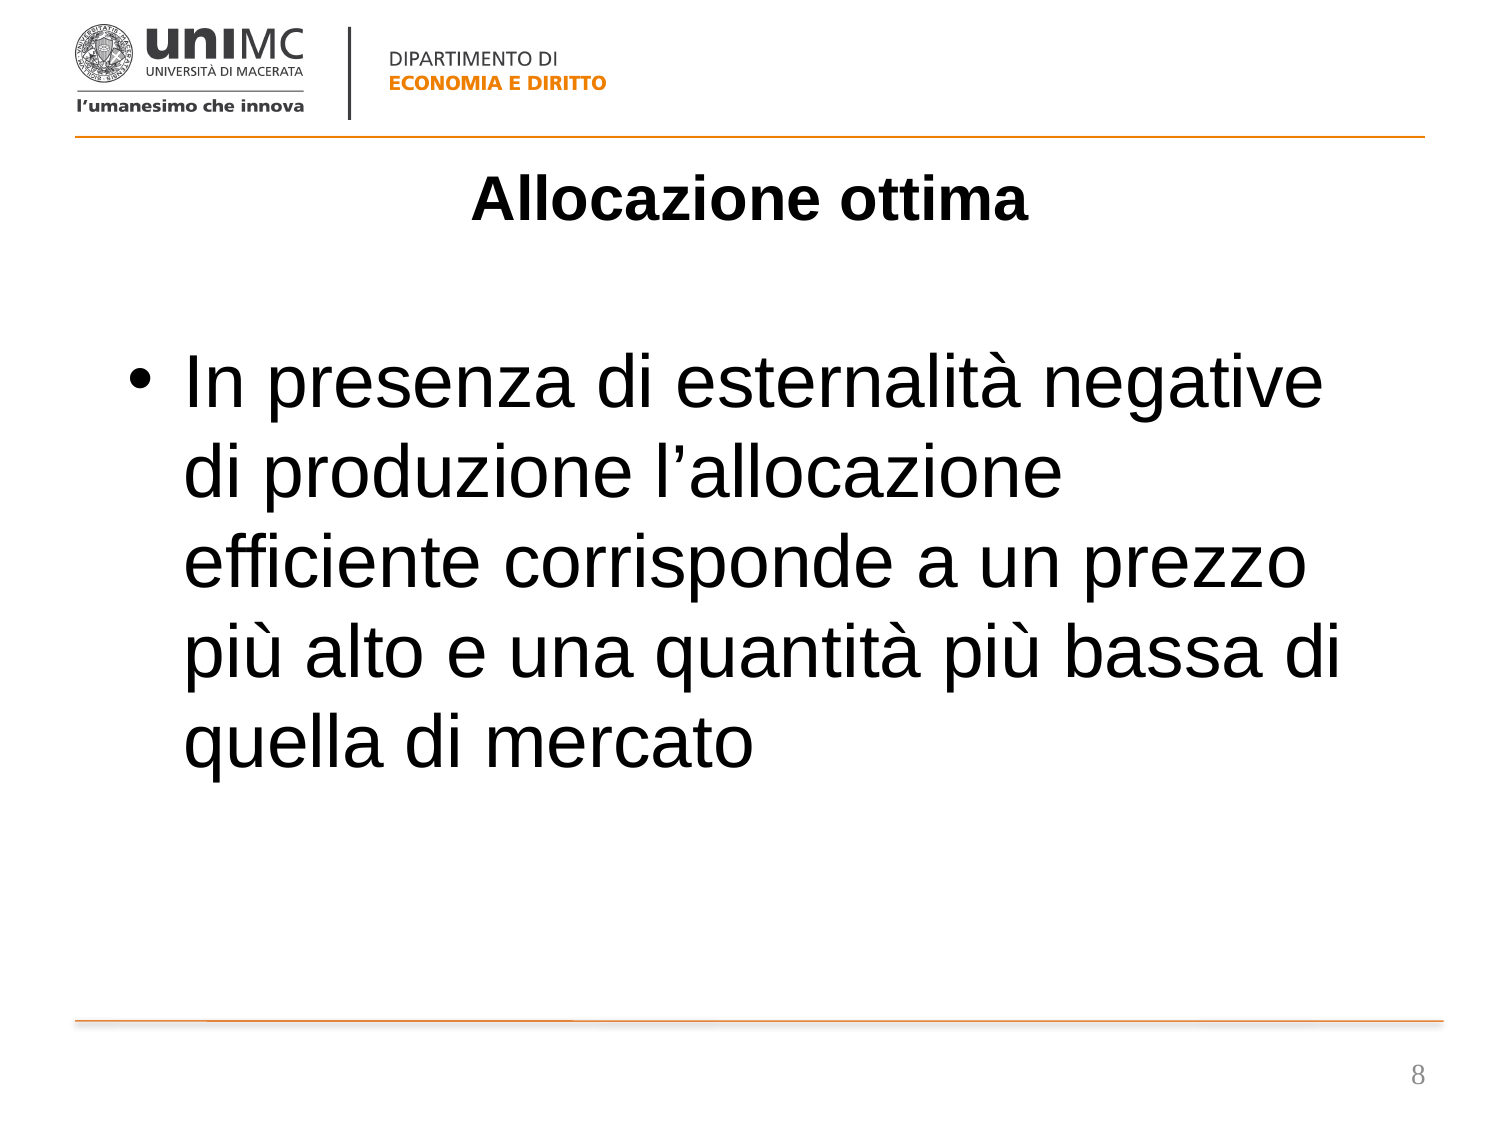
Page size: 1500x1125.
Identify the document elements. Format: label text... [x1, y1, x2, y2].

title Allocazione ottima [75, 149, 1425, 241]
list In presenza di esternalità negative di produzione l’allocazione efficiente corrisponde a un prezzo più alto e una quantità più bassa di quella di mercato [112, 324, 1388, 842]
slide_number 8 [1091, 1042, 1442, 1103]
picture [75, 24, 1425, 138]
